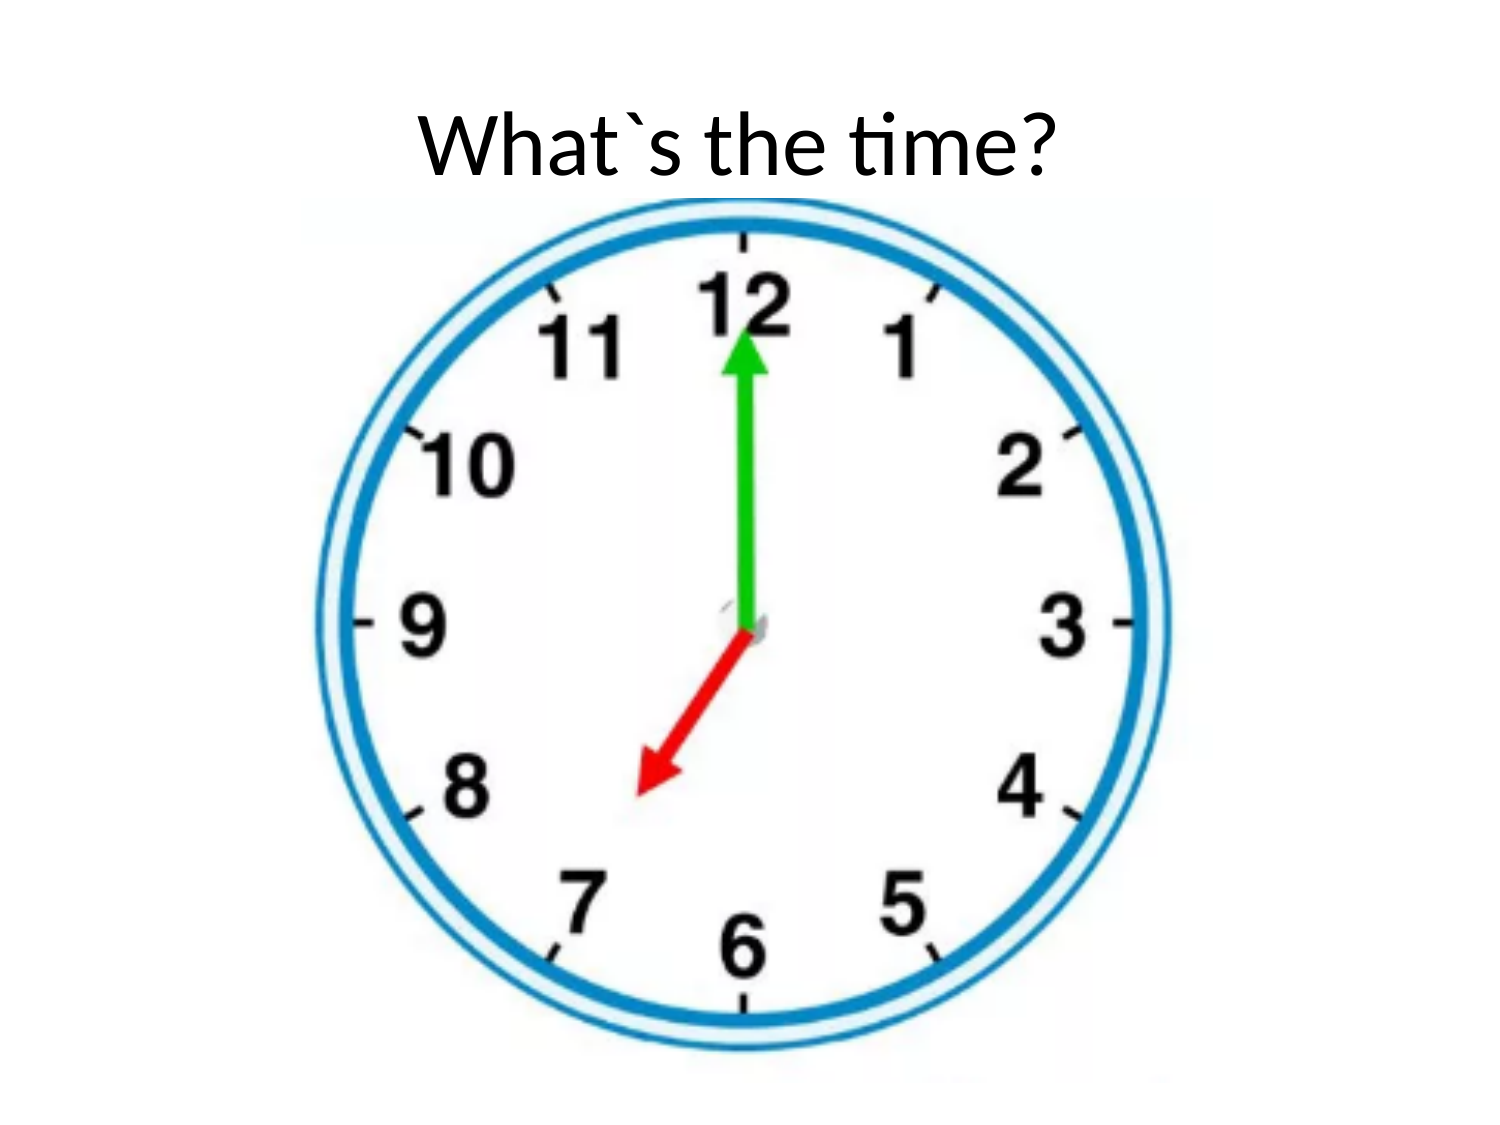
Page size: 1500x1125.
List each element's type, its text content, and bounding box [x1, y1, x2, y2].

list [300, 198, 1213, 1083]
title What`s the time? [75, 45, 1425, 233]
